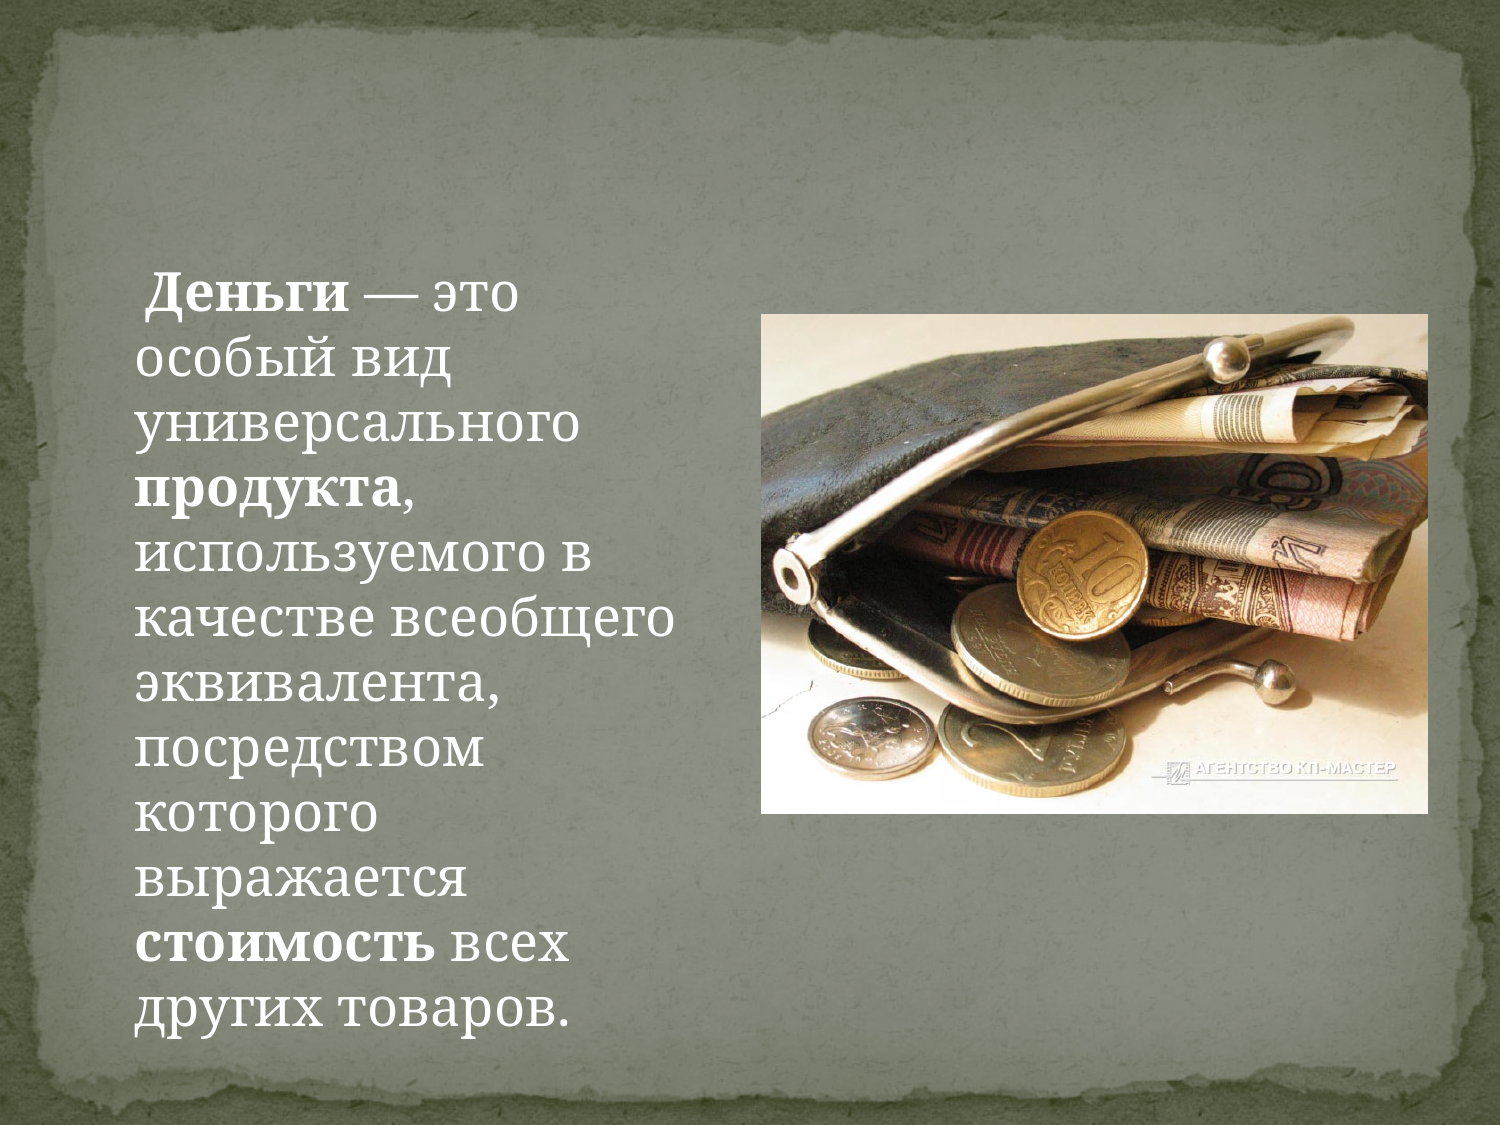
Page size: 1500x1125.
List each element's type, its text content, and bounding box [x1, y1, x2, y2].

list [764, 317, 1427, 812]
list Деньги — это особый вид универсального продукта, используемого в качестве всеобщего эквивалента, посредством которого выражается стоимость всех других товаров. [75, 249, 741, 1000]
